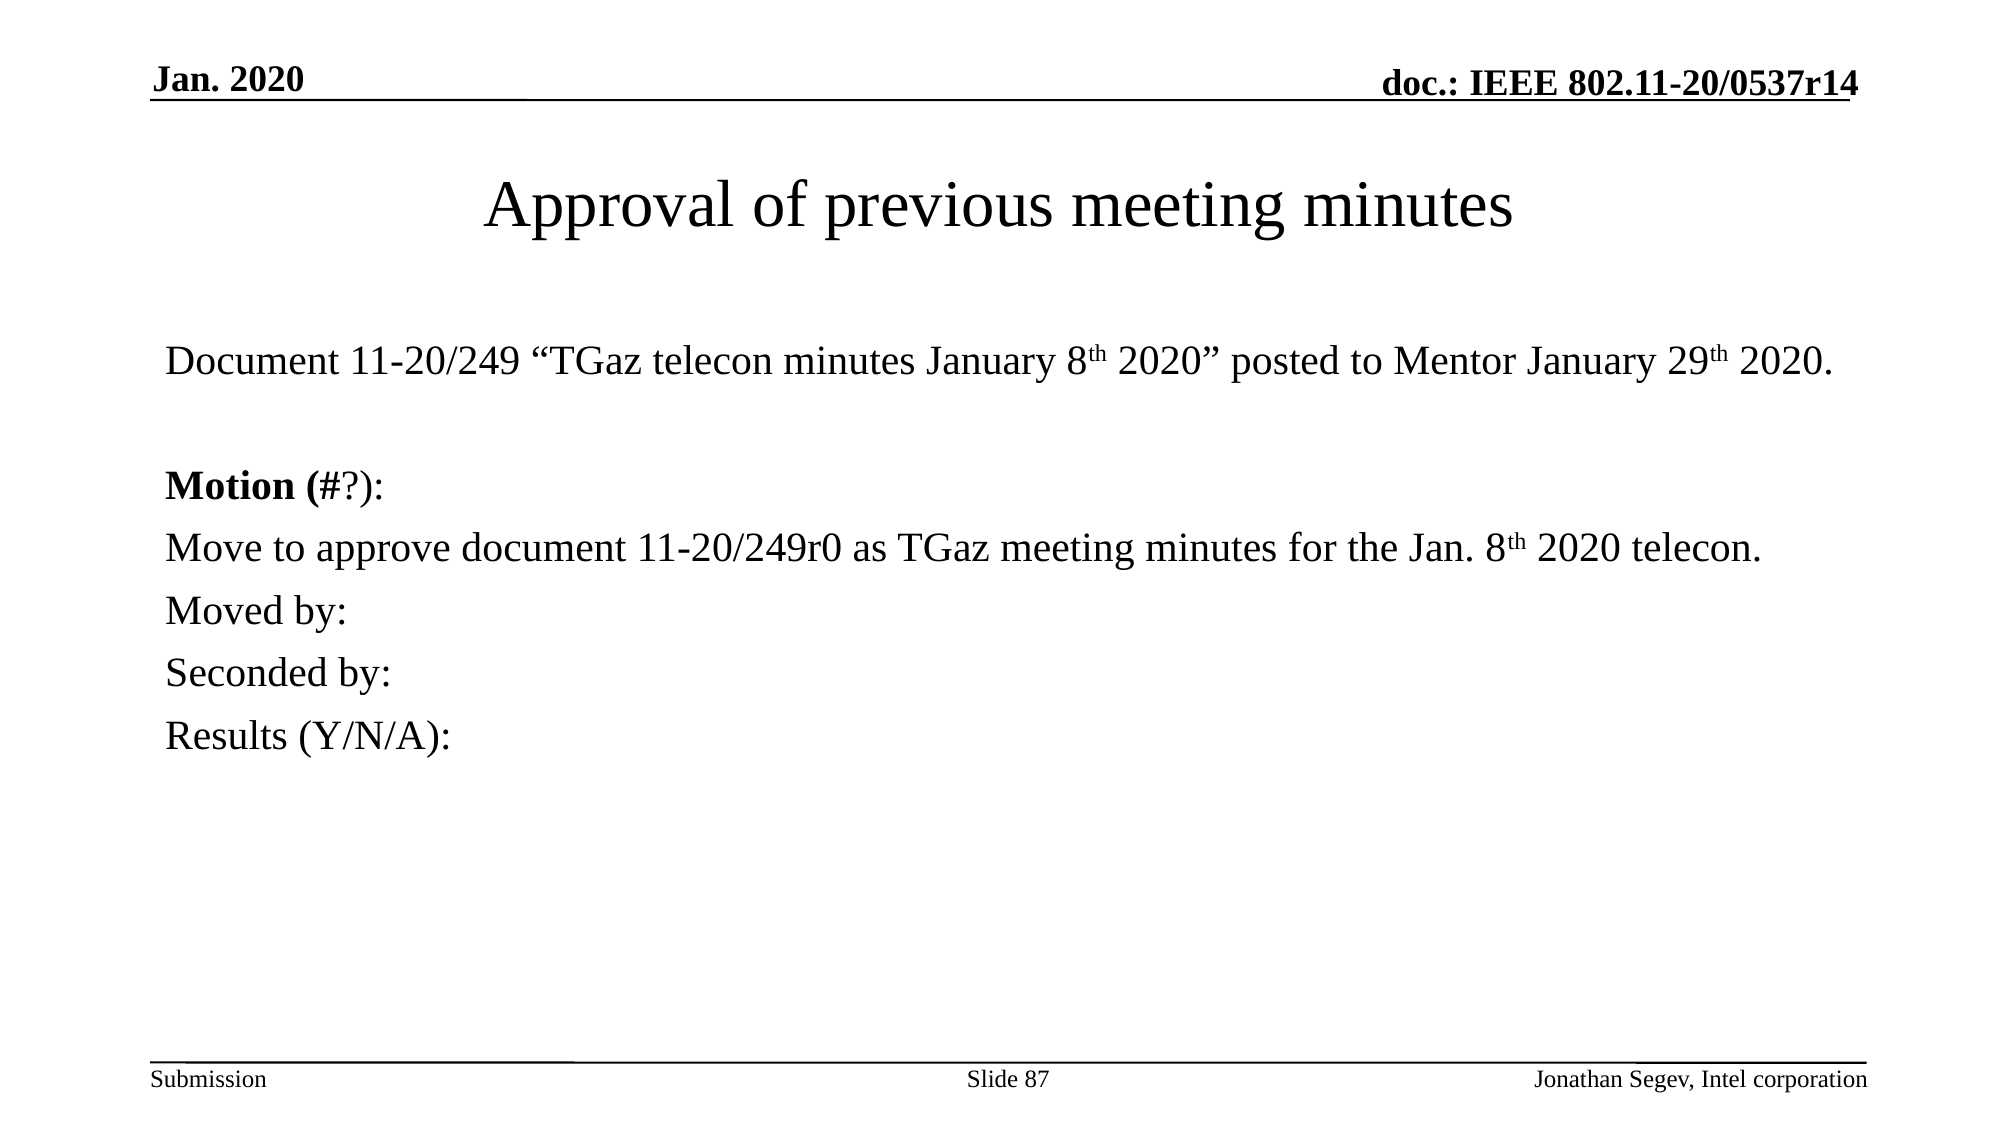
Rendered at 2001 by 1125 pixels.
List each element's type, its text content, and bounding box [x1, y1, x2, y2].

footer Jonathan Segev, Intel corporation [1171, 1061, 1869, 1093]
list Document 11-20/249 “TGaz telecon minutes January 8th 2020” posted to Mentor January 29th 2020. Motion (#?): Move to approve document 11-20/249r0 as TGaz meeting minutes for the Jan. 8th 2020 telecon. Moved by: Seconded by: Results (Y/N/A): [149, 324, 1850, 1000]
slide_number Slide 87 [950, 1061, 1067, 1123]
title Approval of previous meeting minutes [149, 112, 1850, 288]
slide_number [152, 54, 563, 100]
